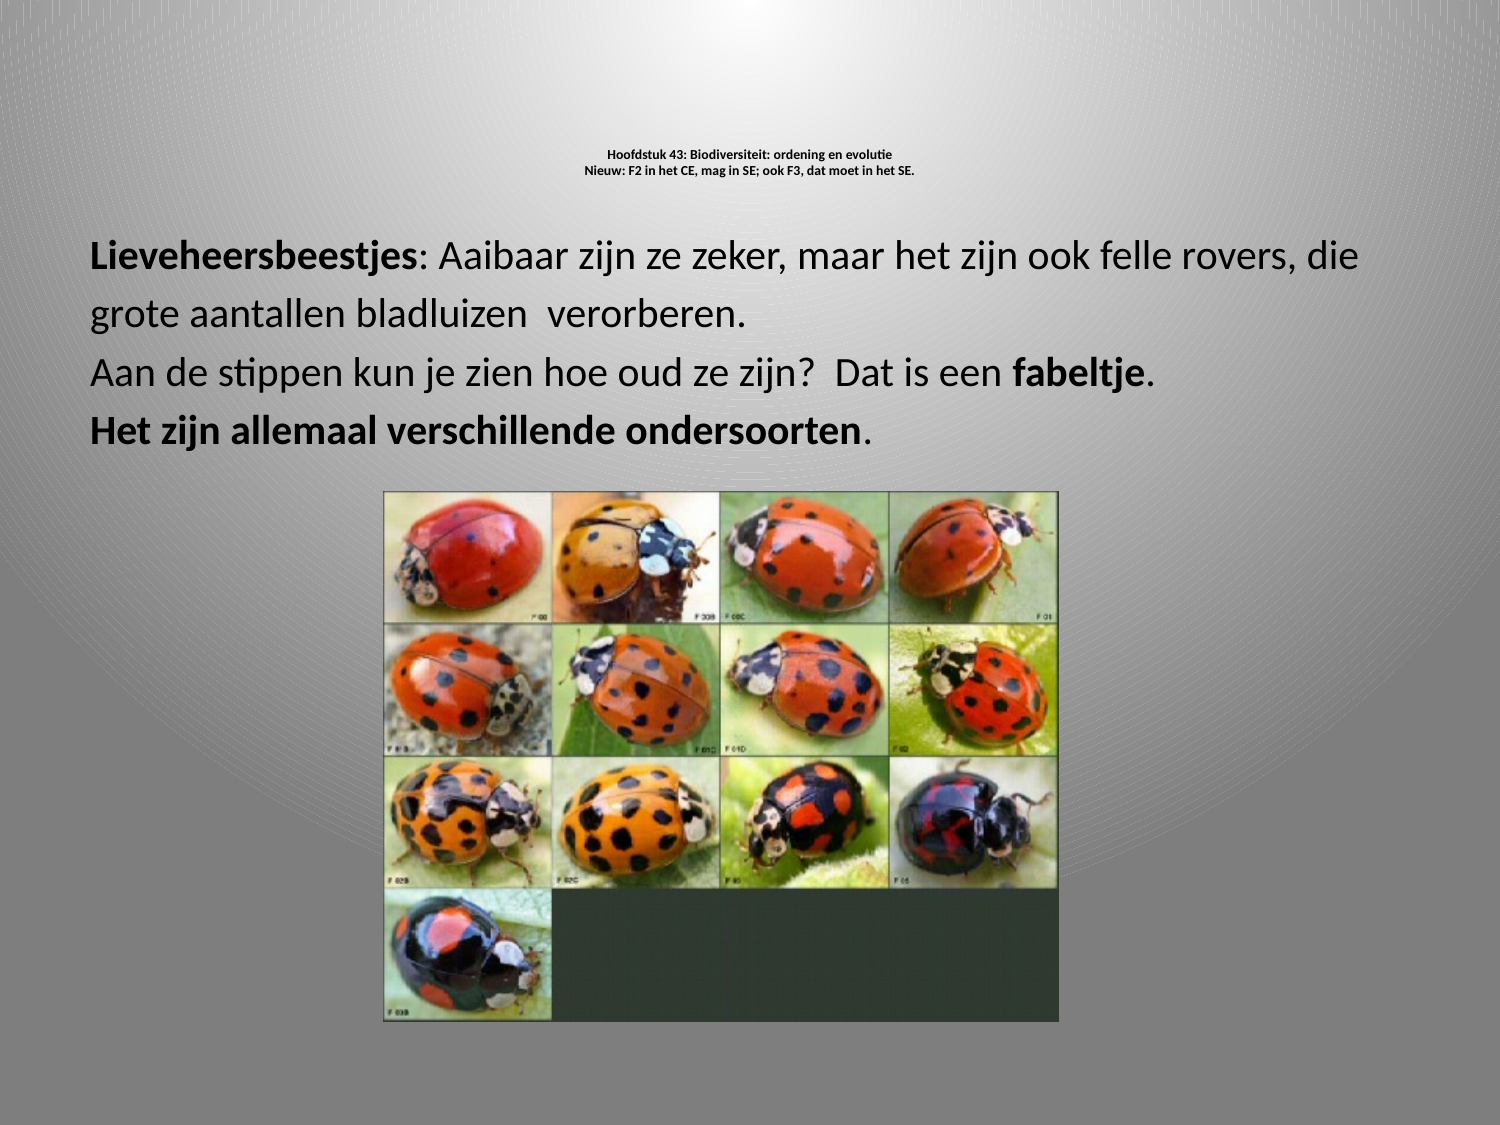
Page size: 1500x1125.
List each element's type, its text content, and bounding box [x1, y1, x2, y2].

list Lieveheersbeestjes: Aaibaar zijn ze zeker, maar het zijn ook felle rovers, die grote aantallen bladluizen verorberen. Aan de stippen kun je zien hoe oud ze zijn? Dat is een fabeltje. Het zijn allemaal verschillende ondersoorten. [75, 219, 1425, 1083]
picture [383, 491, 1059, 1022]
title Hoofdstuk 43: Biodiversiteit: ordening en evolutie Nieuw: F2 in het CE, mag in SE; ook F3, dat moet in het SE. [75, 137, 1425, 219]
